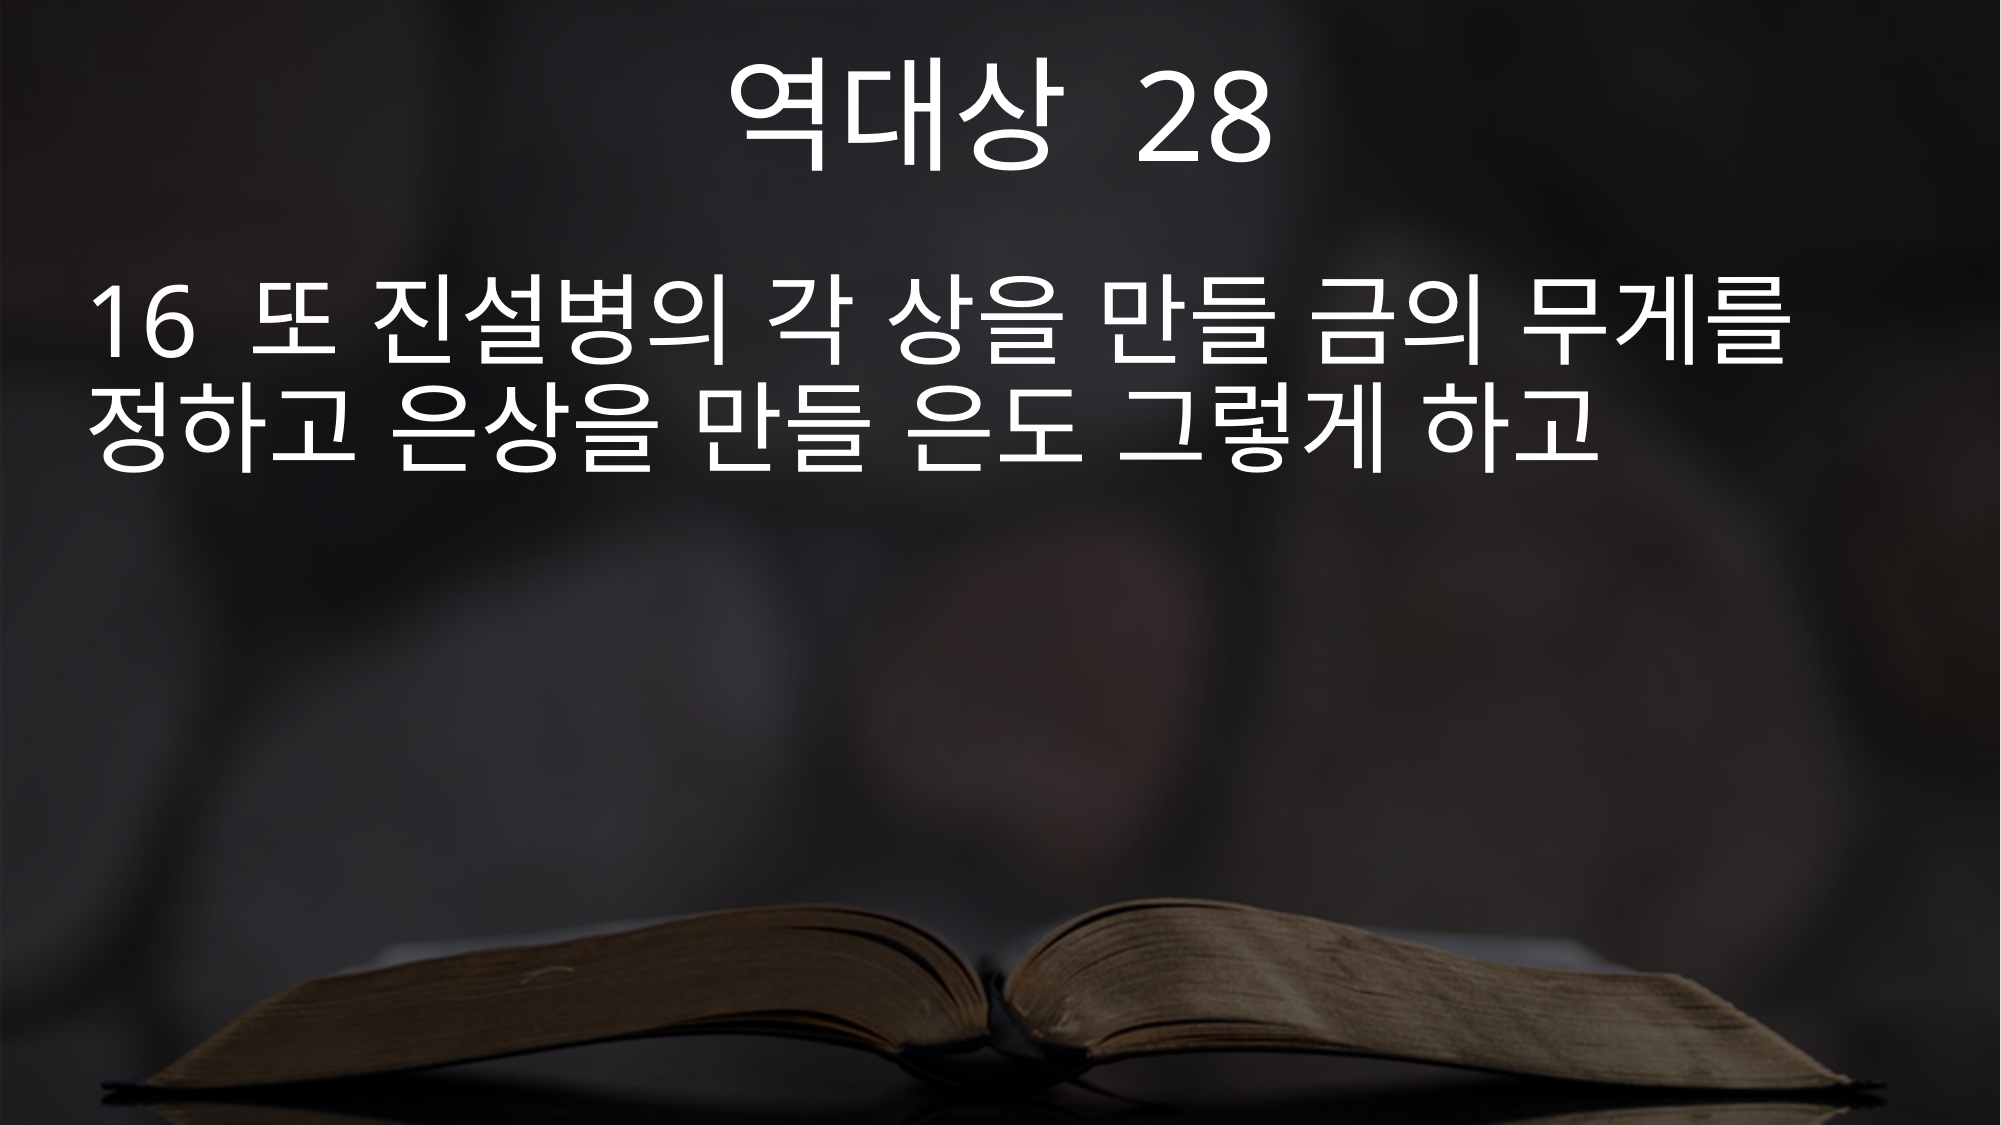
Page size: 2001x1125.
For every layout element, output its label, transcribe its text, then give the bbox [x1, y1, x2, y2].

list 16 또 진설병의 각 상을 만들 금의 무게를 정하고 은상을 만들 은도 그렇게 하고 [69, 263, 1953, 423]
footer 역대상 28 [0, 32, 2000, 192]
picture [0, 0, 2001, 1125]
